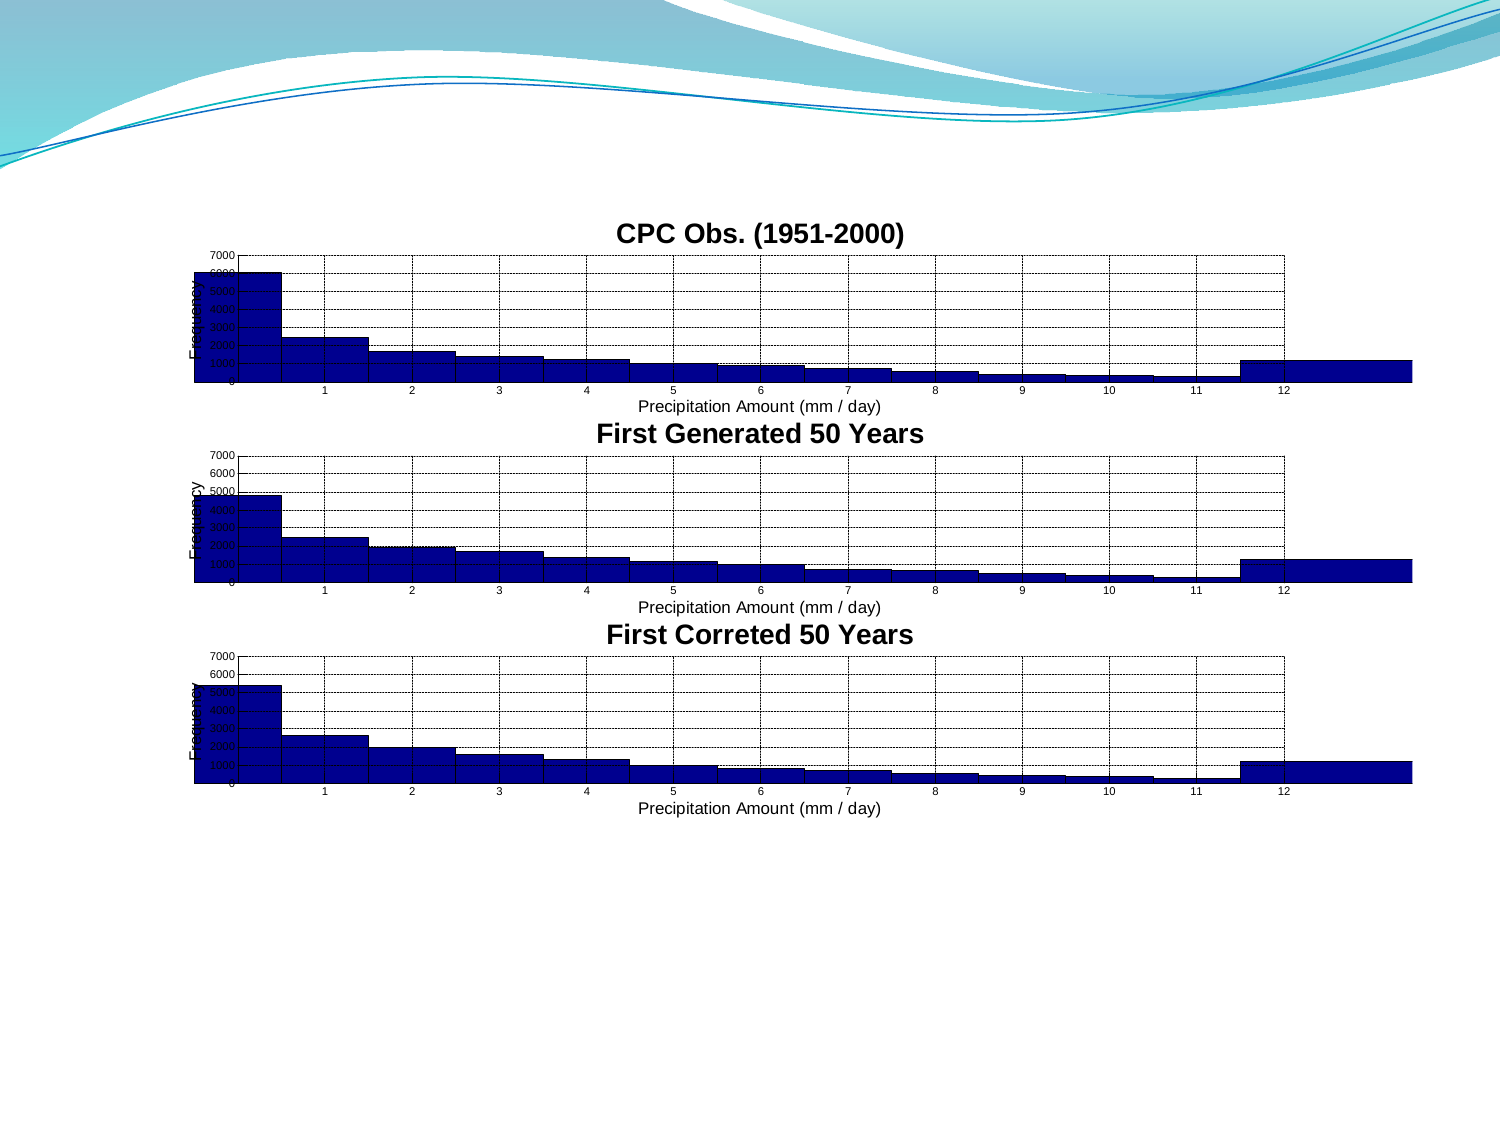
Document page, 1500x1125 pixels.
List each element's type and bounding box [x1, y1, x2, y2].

picture [62, 187, 1413, 858]
